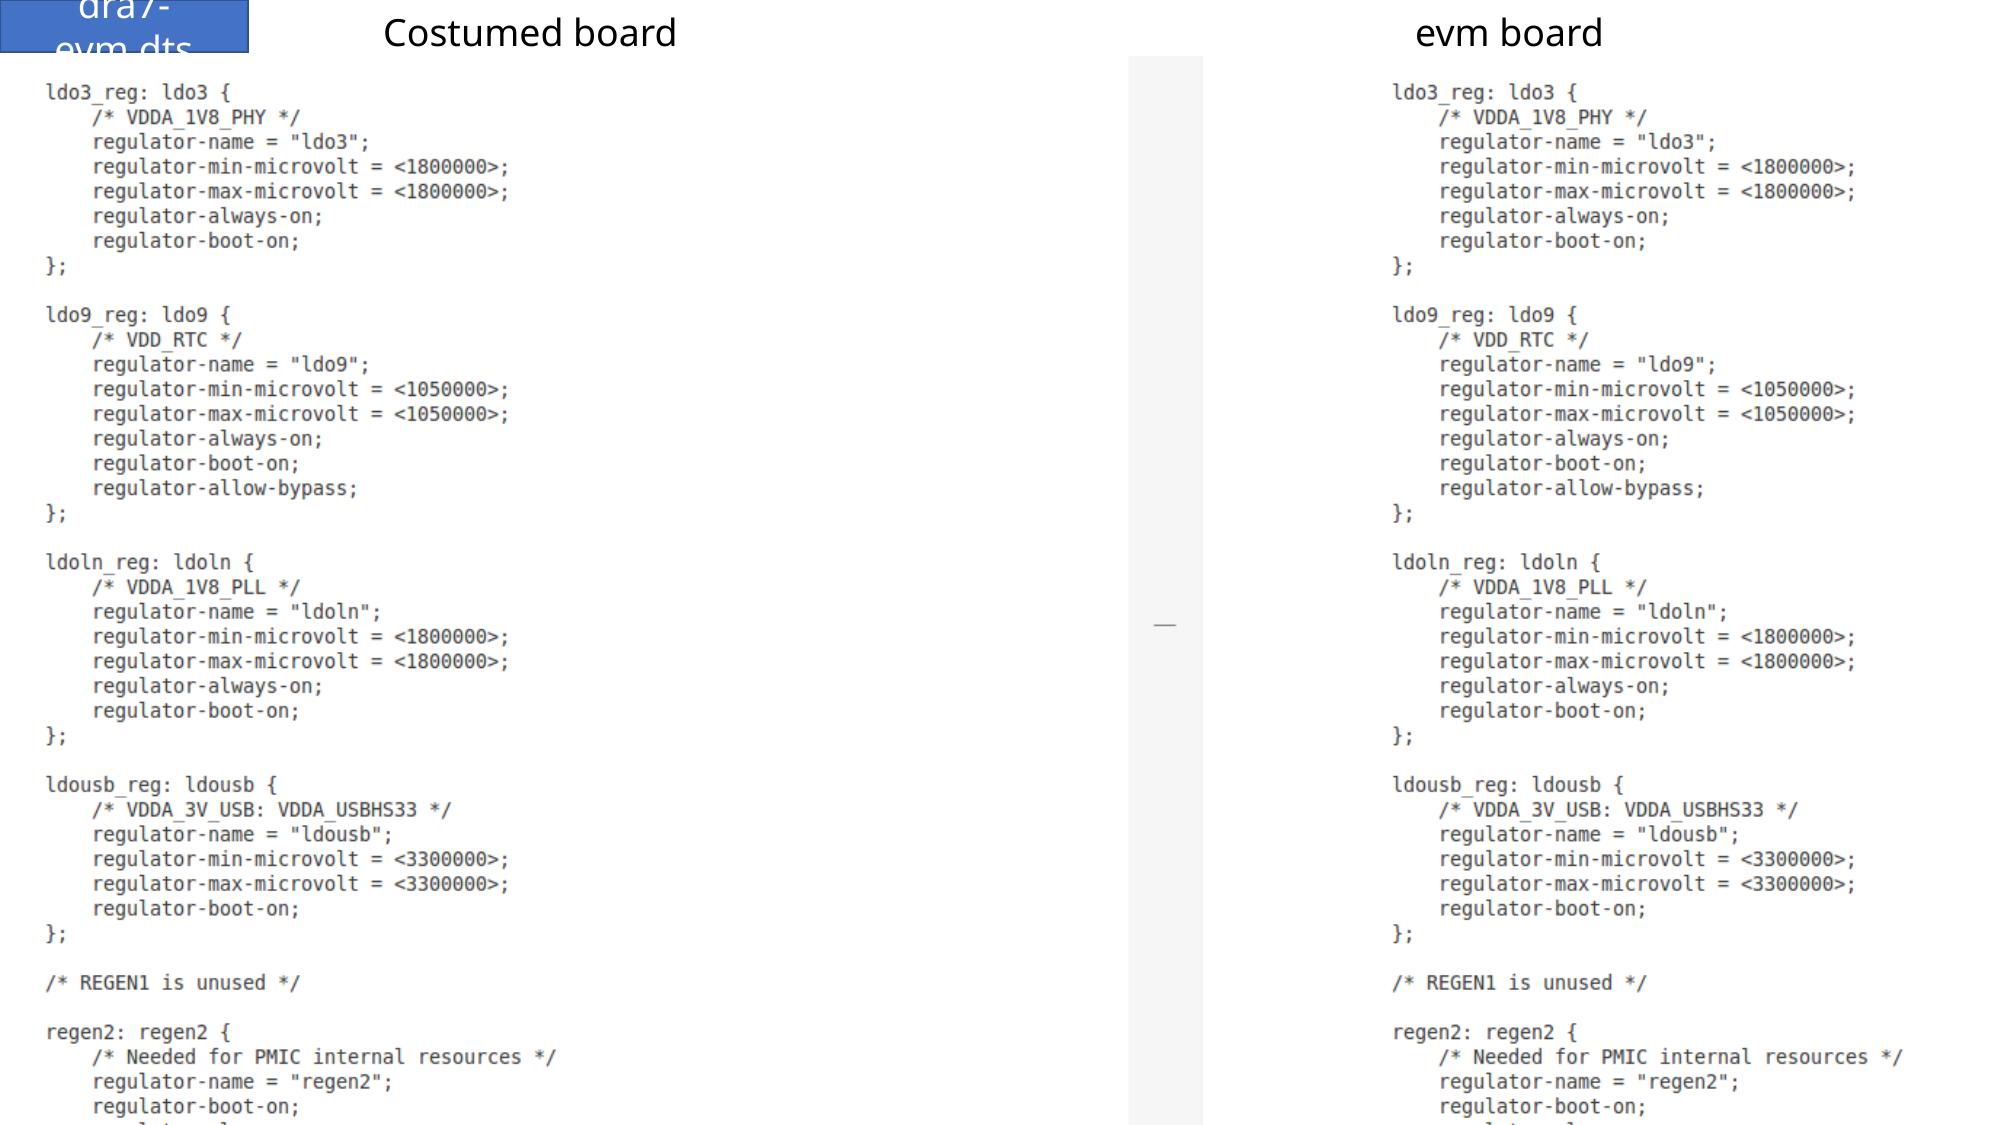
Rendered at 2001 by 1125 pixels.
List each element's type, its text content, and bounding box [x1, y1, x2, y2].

picture [6, 56, 1994, 1125]
text_box dra7-evm.dts [0, 0, 249, 53]
text_box Costumed board [368, 1, 710, 56]
text_box evm board [1400, 1, 1742, 56]
